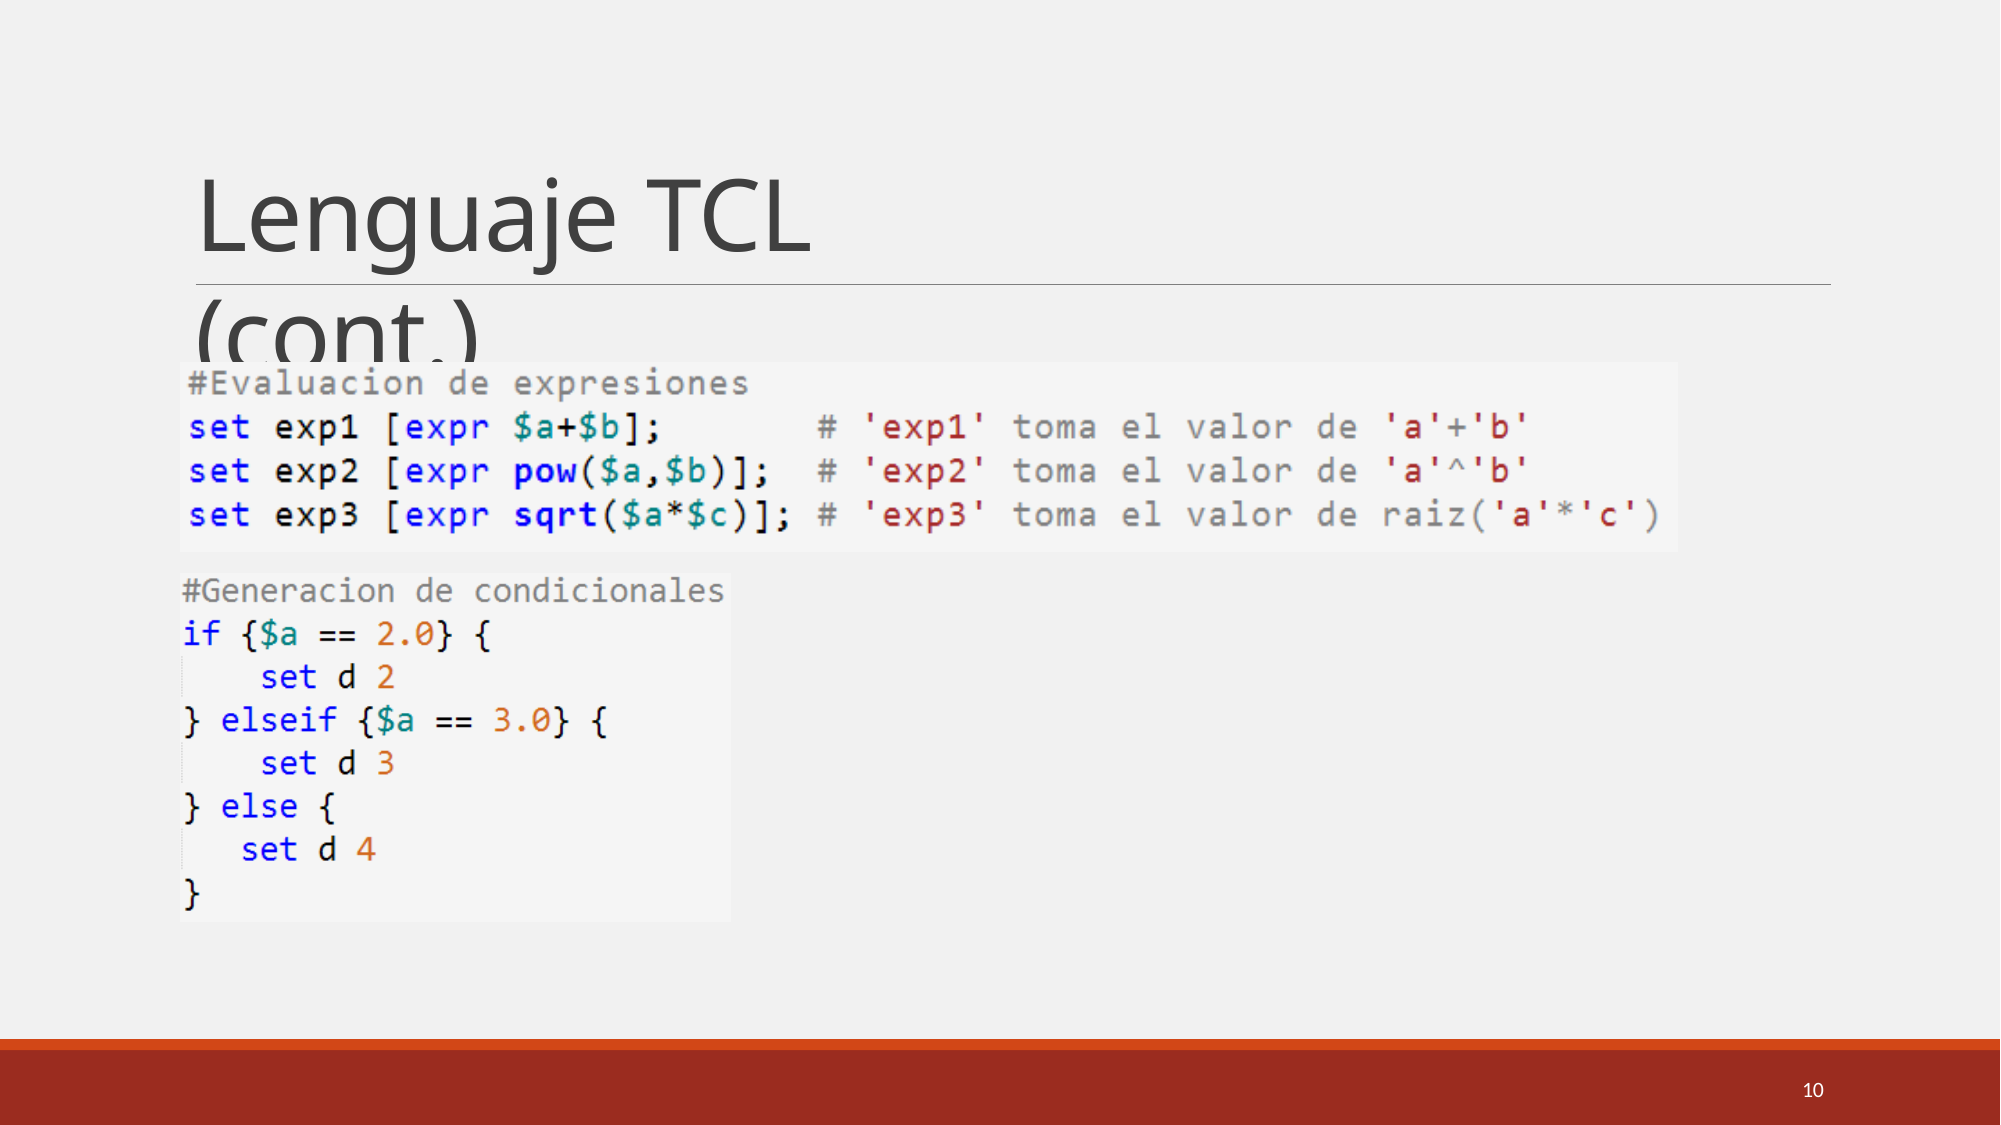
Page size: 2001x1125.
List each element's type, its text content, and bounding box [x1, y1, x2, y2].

picture [179, 573, 731, 923]
slide_number 10 [1795, 1077, 1831, 1125]
picture [179, 362, 1678, 552]
title Lenguaje TCL (cont.) [192, 149, 989, 361]
